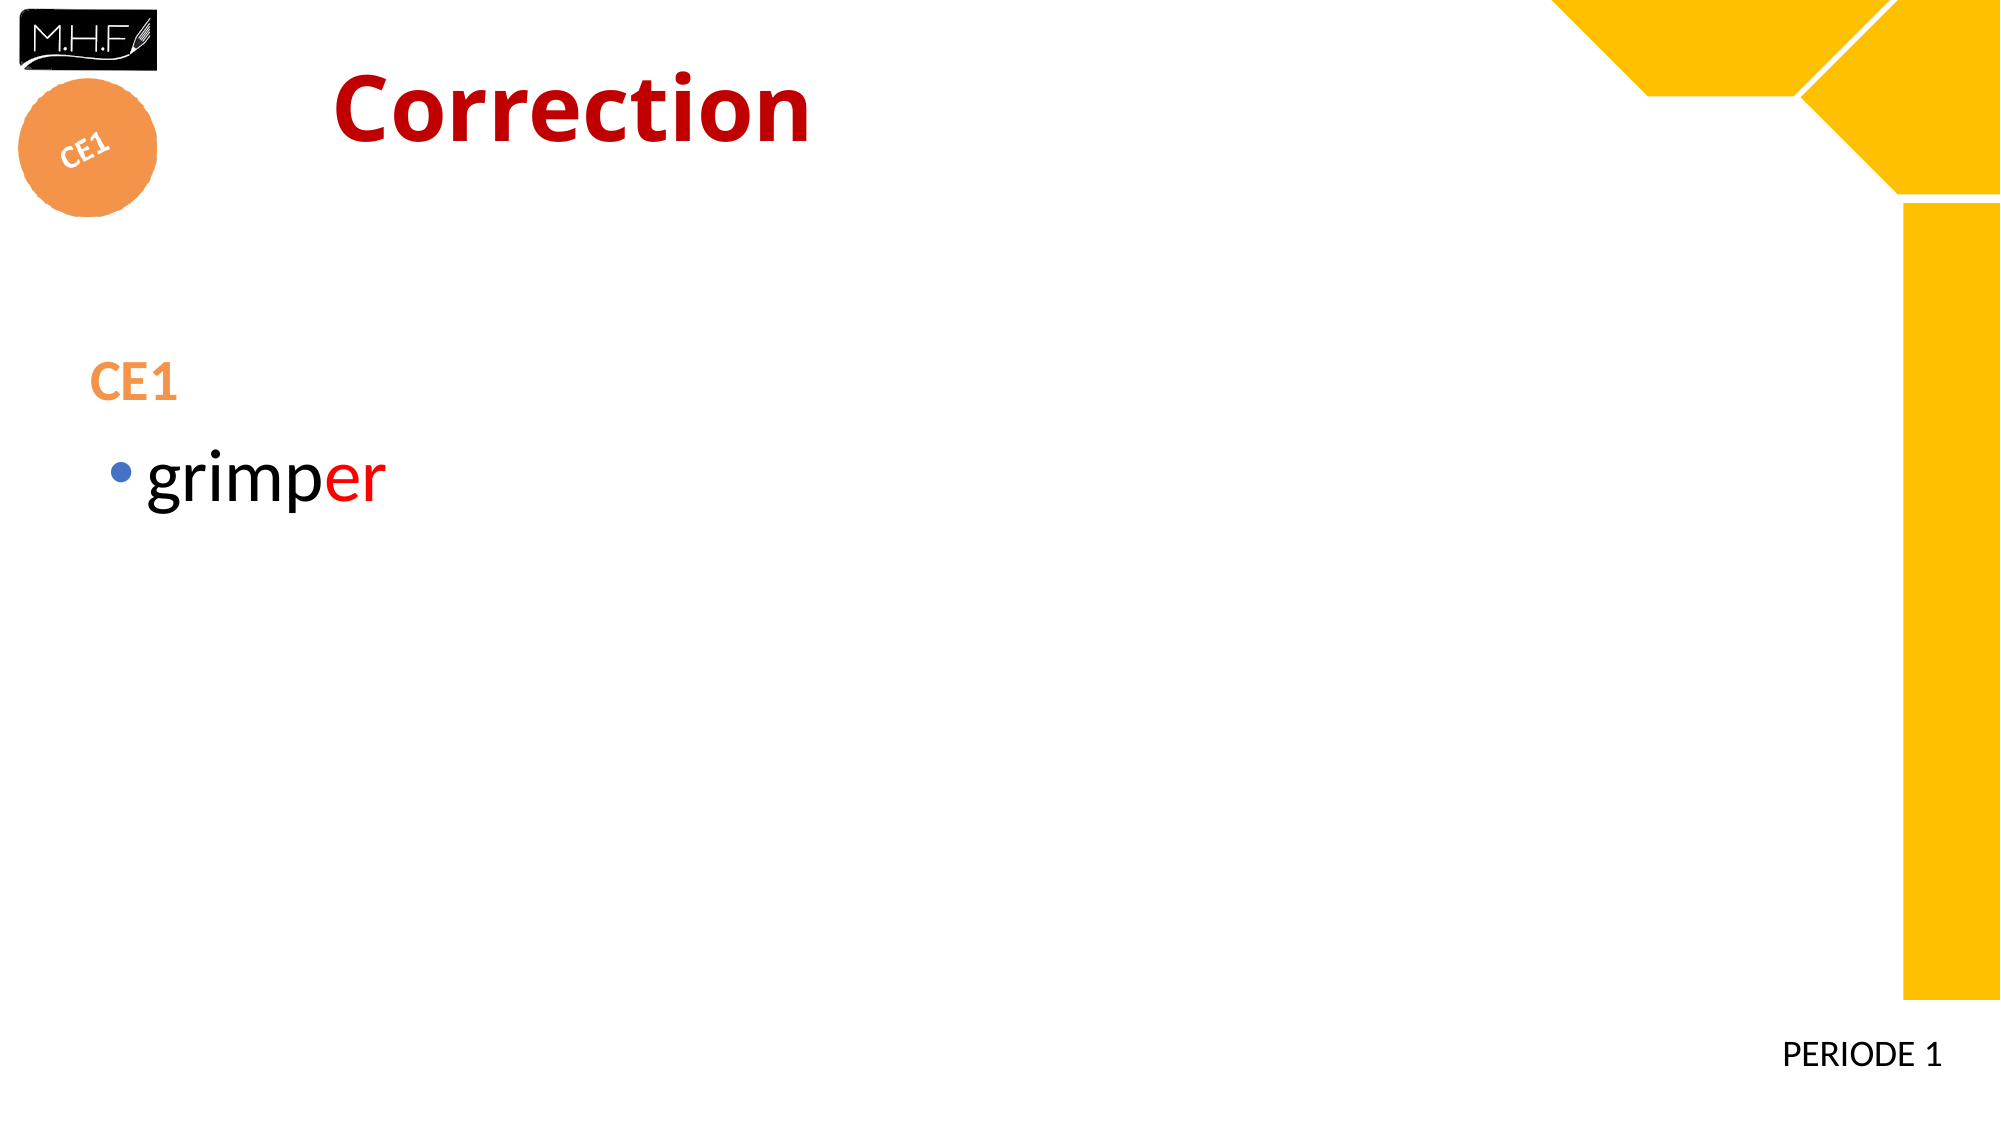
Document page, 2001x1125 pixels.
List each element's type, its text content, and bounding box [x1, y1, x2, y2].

picture [18, 78, 157, 218]
picture [16, 7, 157, 74]
text_box grimper [75, 419, 1235, 687]
text_box CE1 [74, 314, 675, 420]
text_box [1902, 202, 2000, 1001]
text_box [1799, 0, 2000, 196]
text_box PERIODE 1 [1362, 1021, 1967, 1125]
text_box [1549, 0, 1892, 98]
title Correction [316, 3, 1863, 221]
